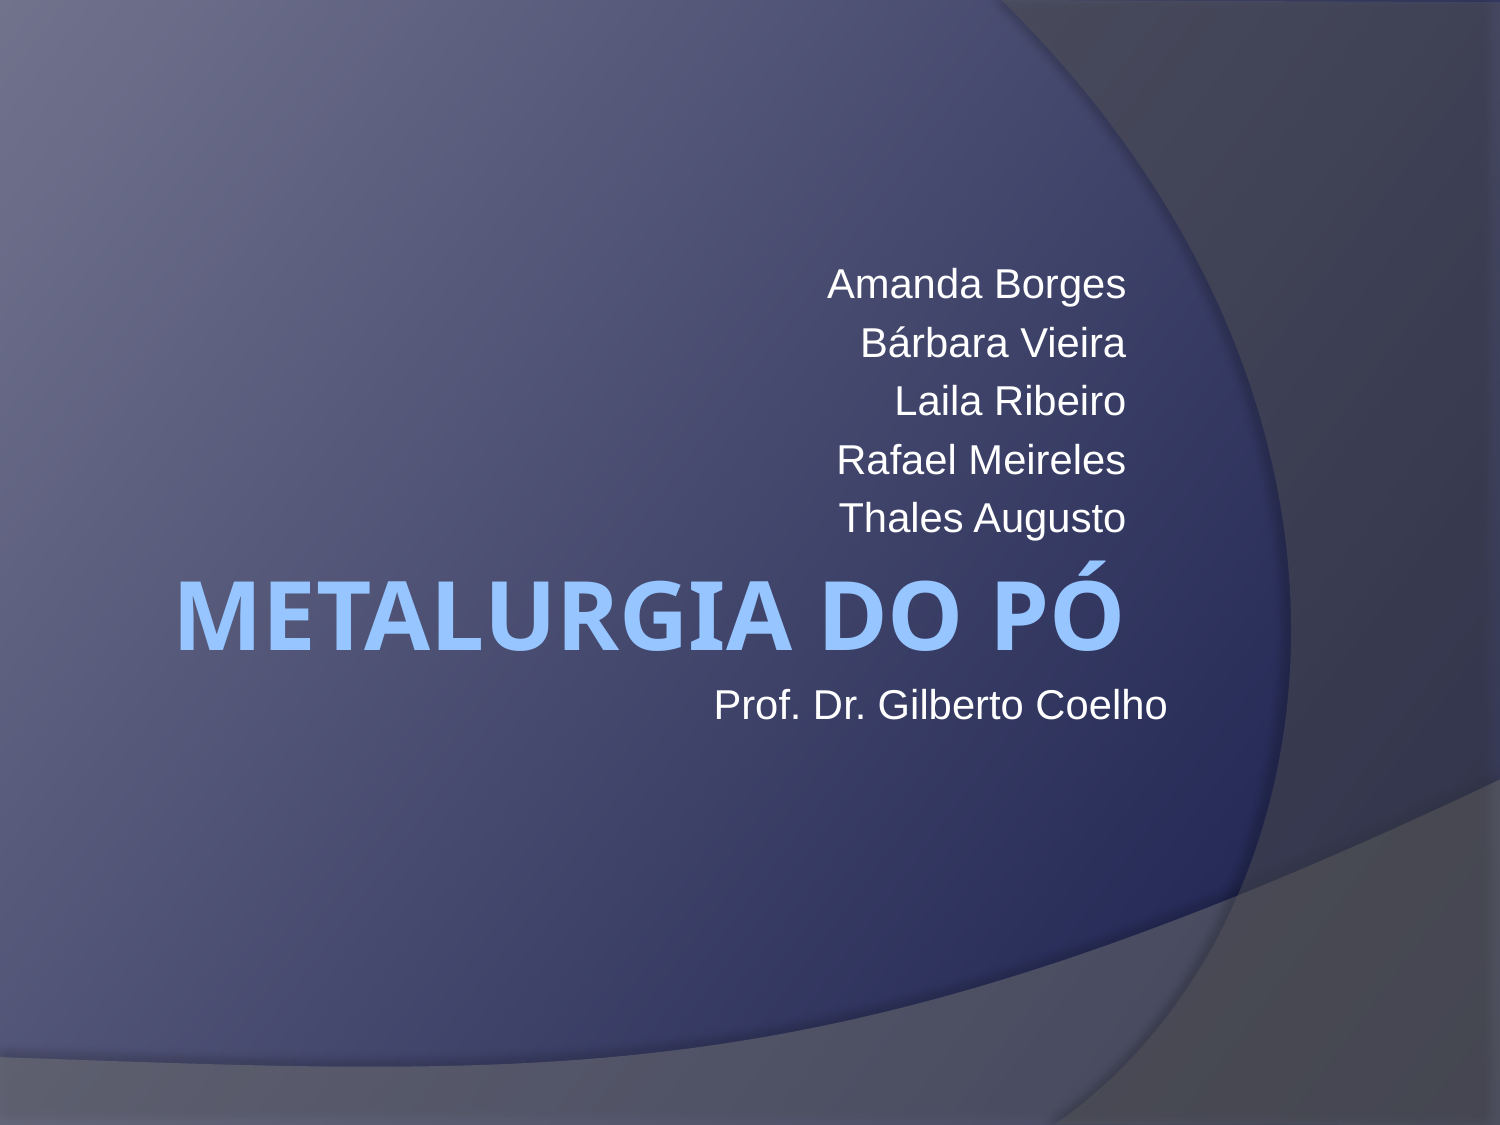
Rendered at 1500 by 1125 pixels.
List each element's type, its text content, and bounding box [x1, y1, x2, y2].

subtitle Amanda Borges Bárbara Vieira Laila Ribeiro Rafael Meireles Thales Augusto [71, 253, 1134, 541]
title Metalurgia do pó [70, 547, 1134, 925]
text_box Prof. Dr. Gilberto Coelho [123, 668, 1187, 728]
